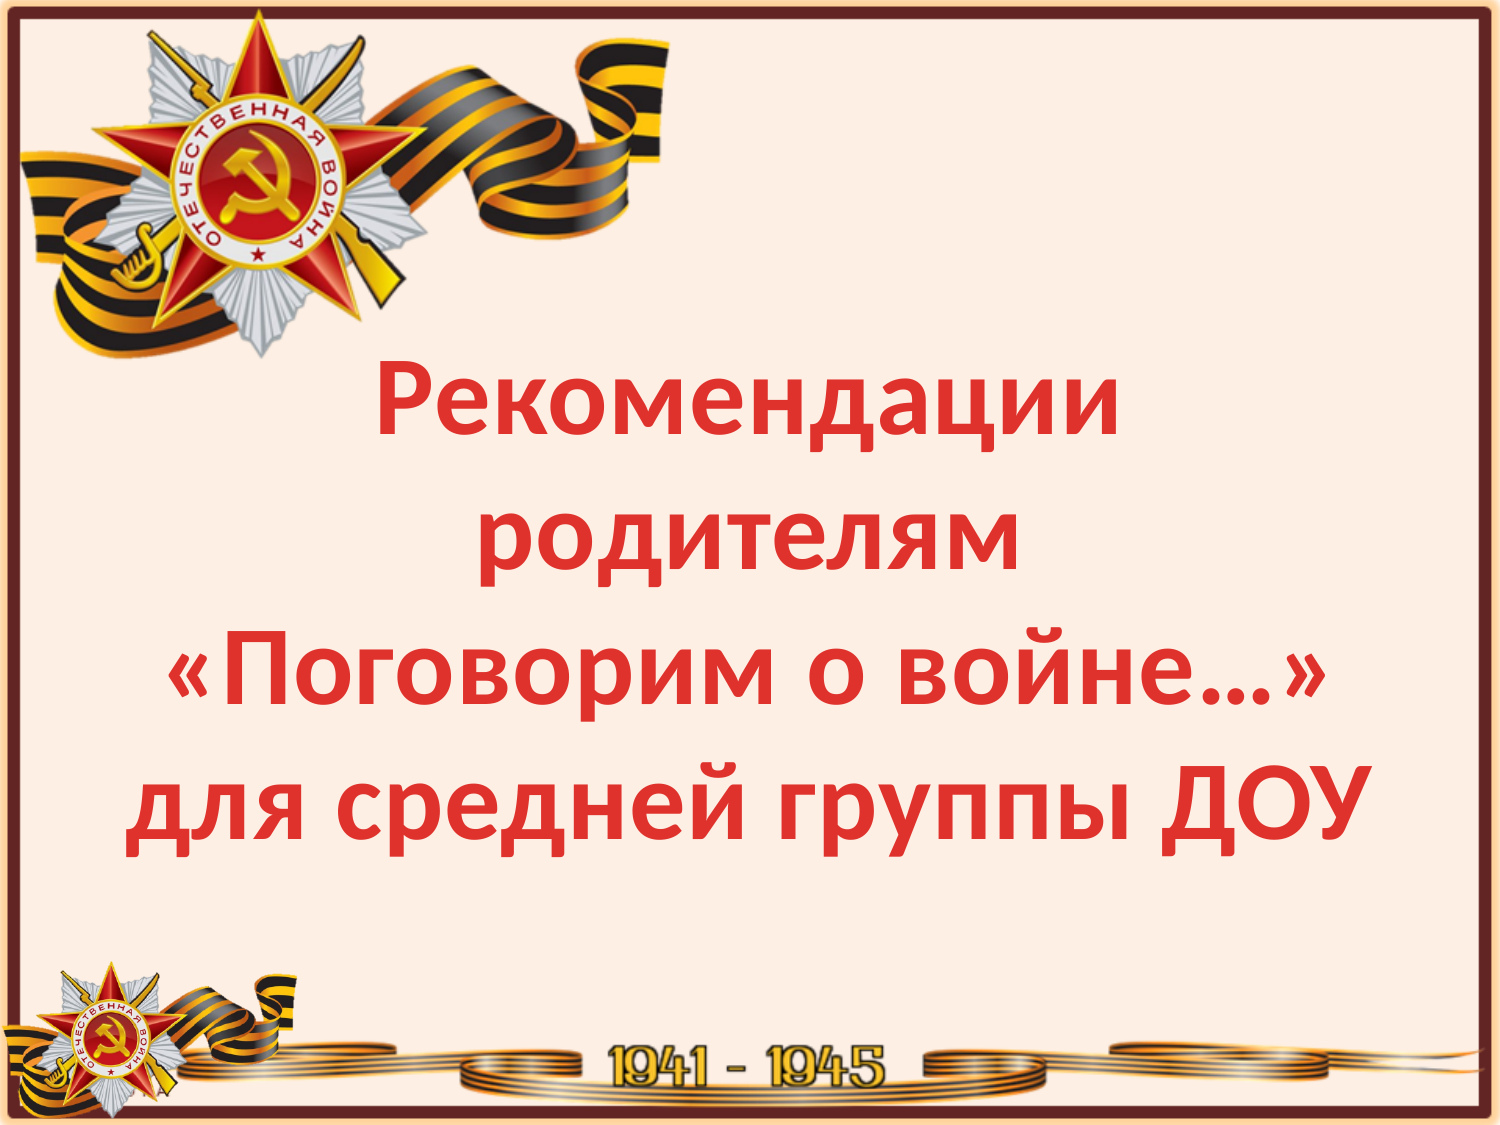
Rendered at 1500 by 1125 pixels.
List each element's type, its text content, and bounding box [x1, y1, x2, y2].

text_box Рекомендации родителям «Поговорим о войне…» для средней группы ДОУ [103, 314, 1397, 870]
picture [0, 0, 1500, 1125]
